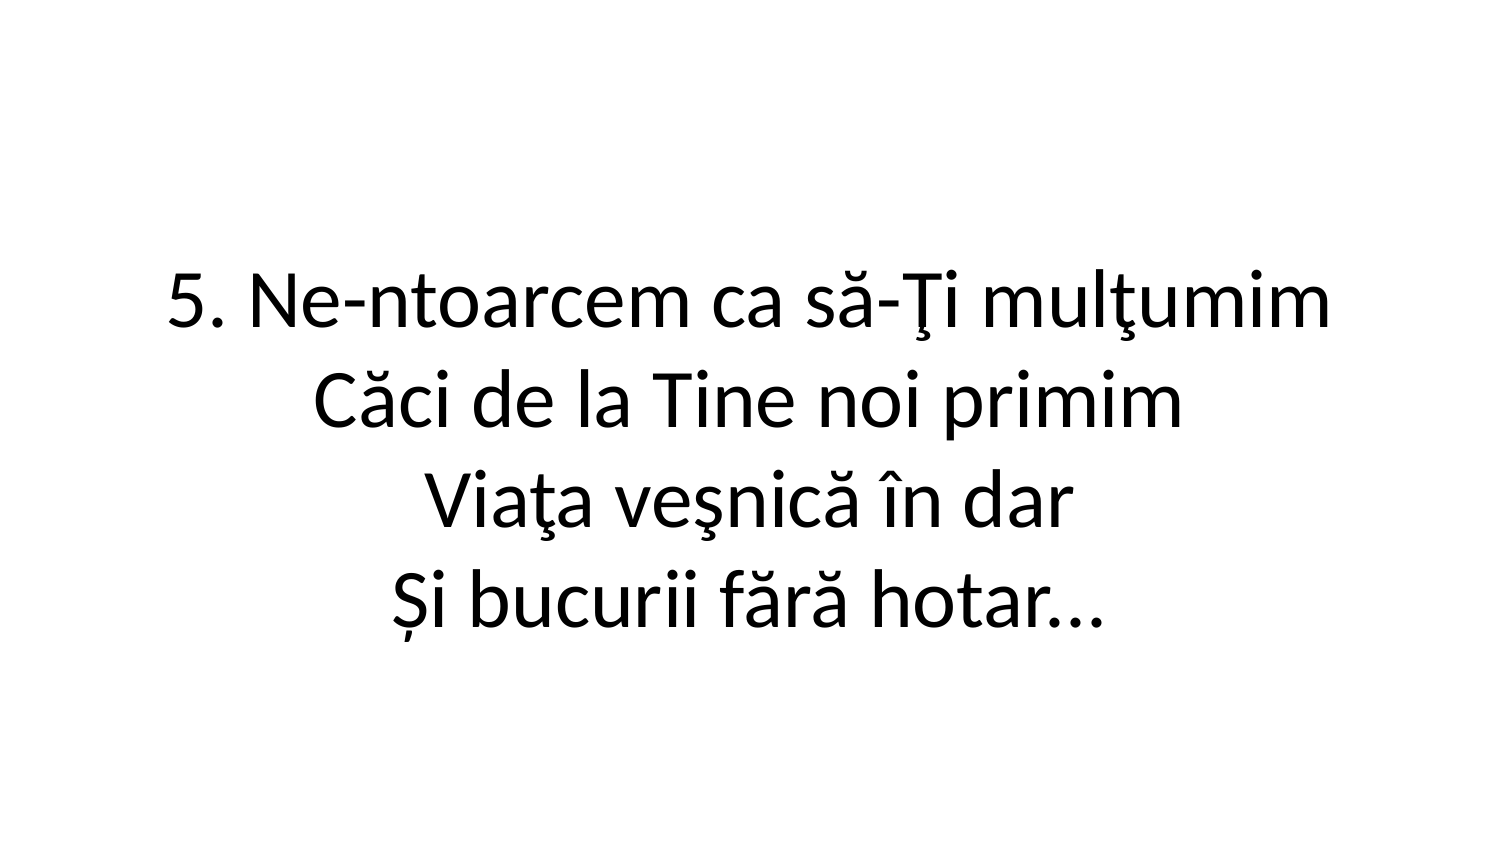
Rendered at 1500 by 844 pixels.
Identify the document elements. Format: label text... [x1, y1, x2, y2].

text_box 5. Ne-ntoarcem ca să-Ţi mulţumim Căci de la Tine noi primim Viaţa veşnică în dar Și bucurii fără hotar... [150, 192, 1350, 652]
